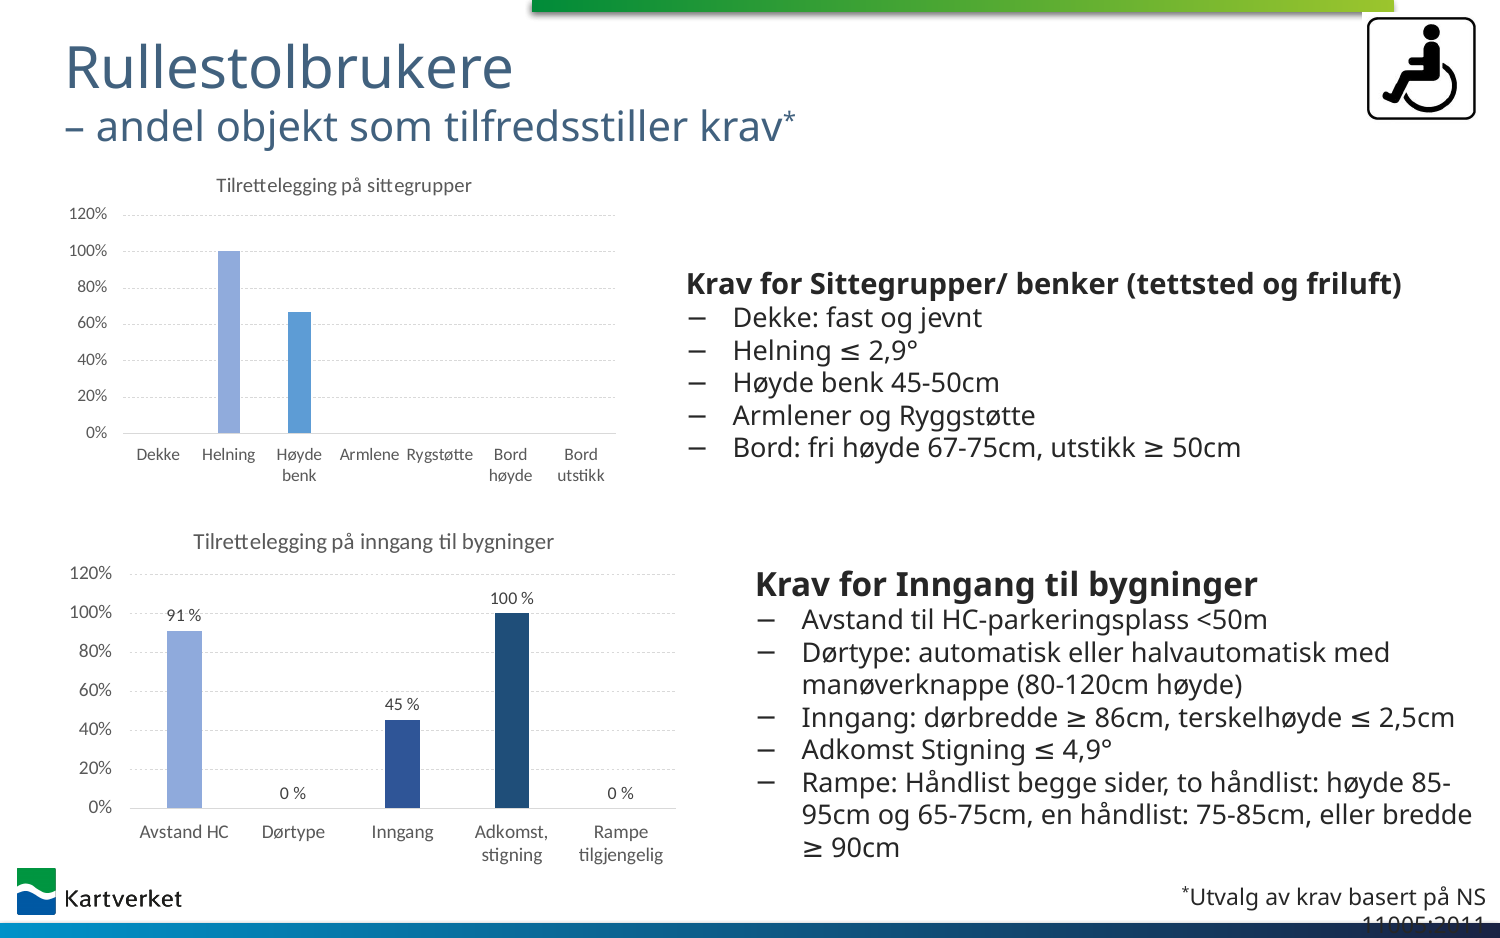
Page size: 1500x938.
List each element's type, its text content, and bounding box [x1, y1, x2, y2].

picture [62, 520, 687, 874]
picture [62, 166, 626, 492]
text_box Rullestolbrukere – andel objekt som tilfredsstiller krav* [49, 25, 1431, 158]
text_box Krav for Sittegrupper/ benker (tettsted og friluft) Dekke: fast og jevnt Helning ≤ 2,9° Høyde benk 45-50cm Armlener og Ryggstøtte Bord: fri høyde 67-75cm, utstikk ≥ 50cm [670, 258, 1418, 471]
text_box Krav for Inngang til bygninger Avstand til HC-parkeringsplass <50m Dørtype: automatisk eller halvautomatisk med manøverknappe (80-120cm høyde) Inngang: dørbredde ≥ 86cm, terskelhøyde ≤ 2,5cm Adkomst Stigning ≤ 4,9° Rampe: Håndlist begge sider, to håndlist: høyde 85-95cm og 65-75cm, en håndlist: 75-85cm, eller bredde ≥ 90cm [740, 555, 1491, 870]
text_box *Utvalg av krav basert på NS 11005:2011 [1068, 873, 1500, 938]
picture [1362, 12, 1481, 126]
